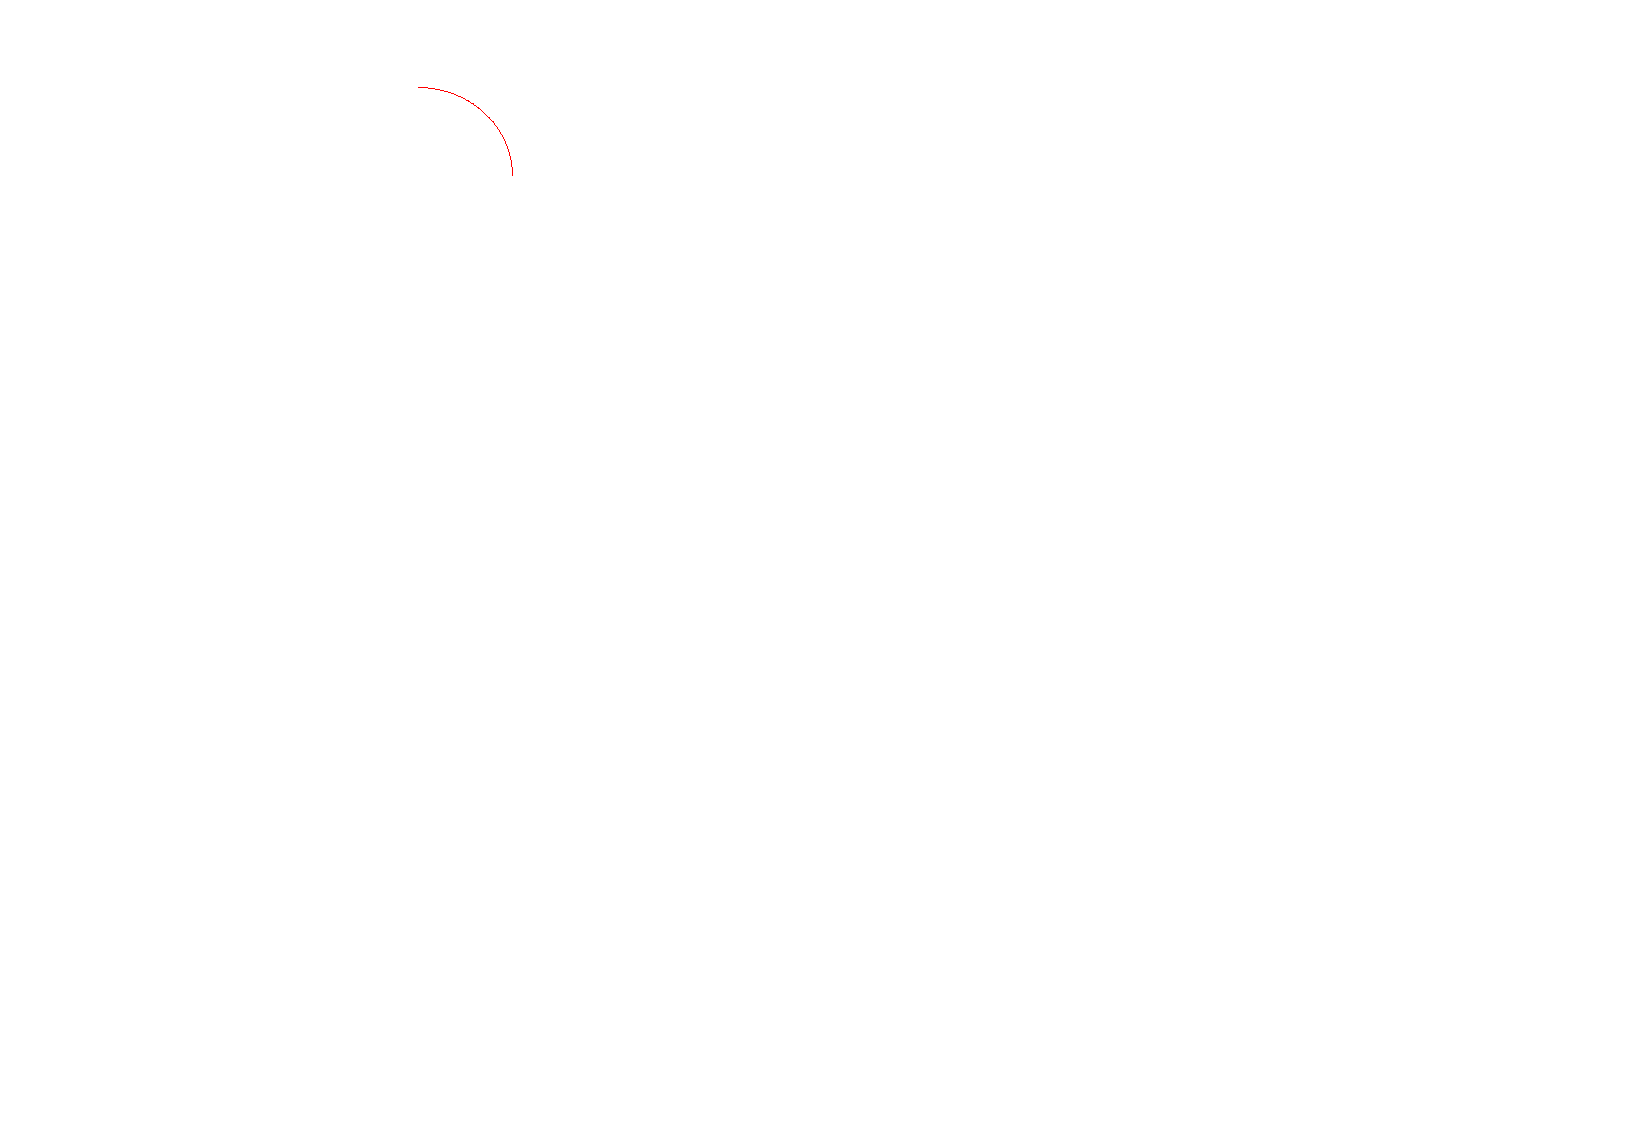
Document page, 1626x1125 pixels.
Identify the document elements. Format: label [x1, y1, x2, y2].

text_box [418, 87, 513, 176]
